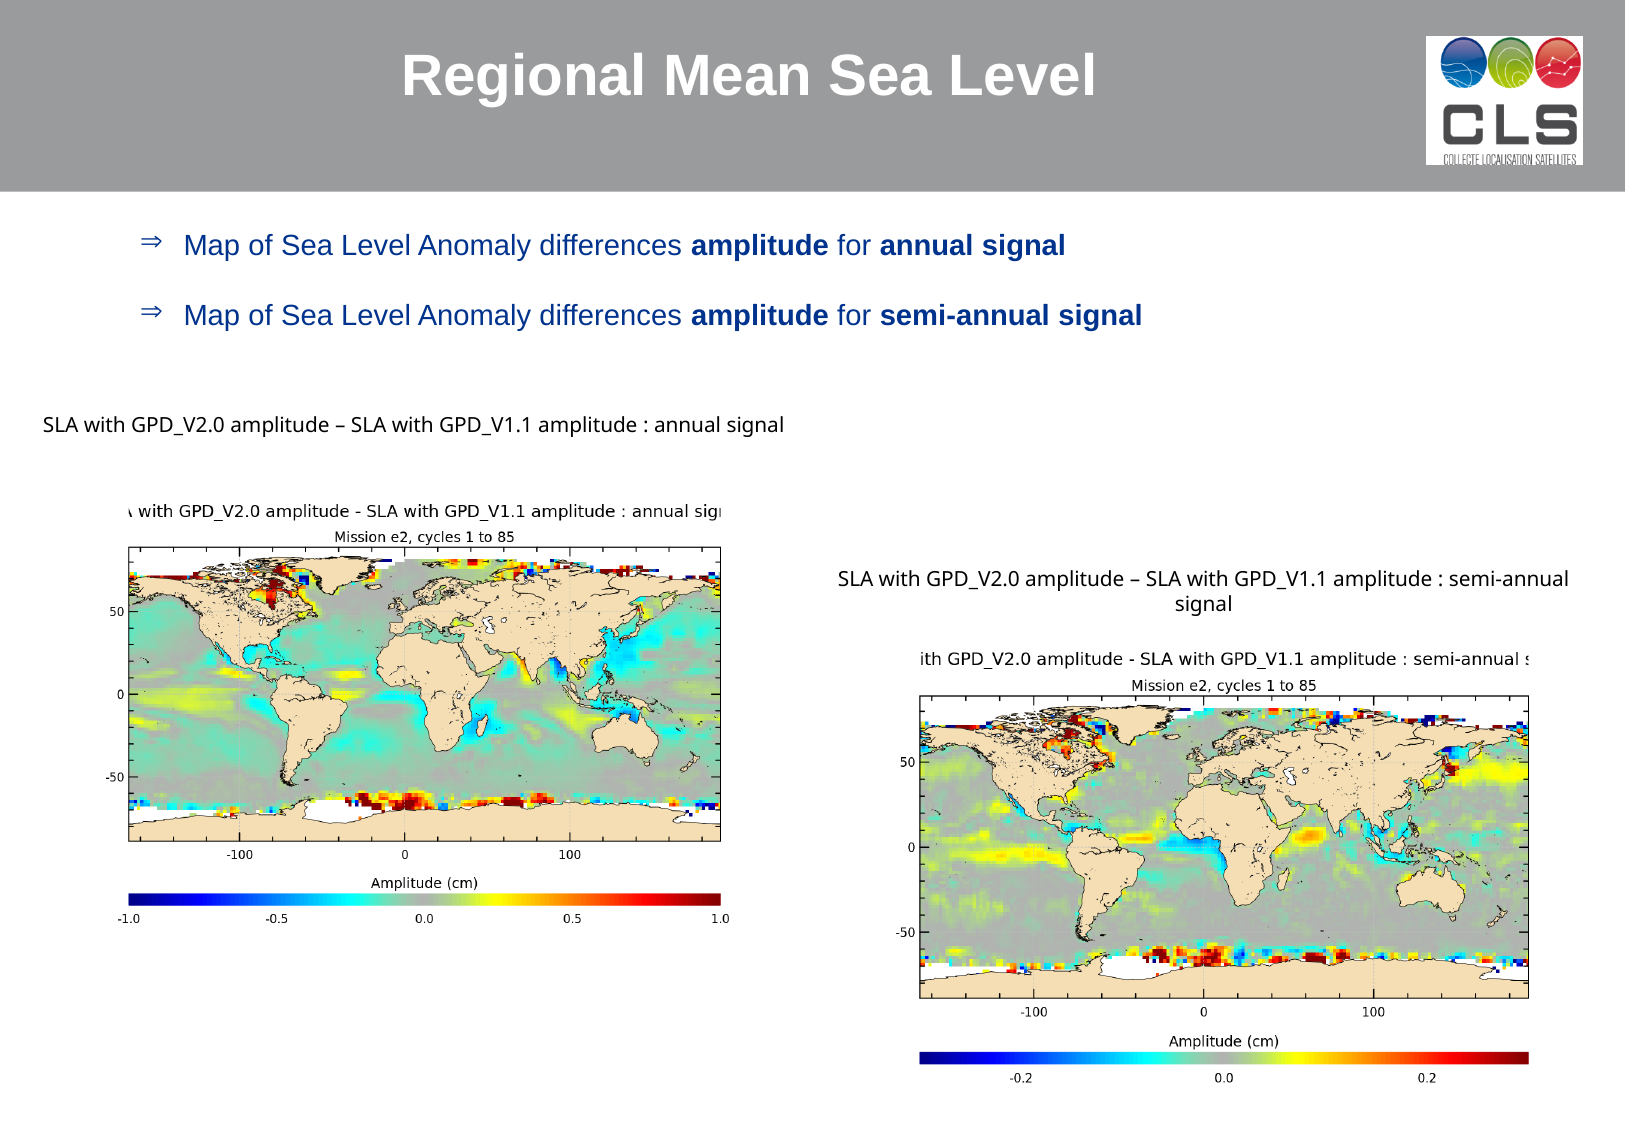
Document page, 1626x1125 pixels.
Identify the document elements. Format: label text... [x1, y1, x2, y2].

picture [56, 483, 755, 948]
text_box Map of Sea Level Anomaly differences amplitude for annual signal Map of Sea Level Anomaly differences amplitude for semi-annual signal [125, 219, 1515, 339]
text_box SLA with GPD_V2.0 amplitude – SLA with GPD_V1.1 amplitude : semi-annual signal [815, 558, 1593, 624]
text_box SLA with GPD_V2.0 amplitude – SLA with GPD_V1.1 amplitude : annual signal [24, 404, 803, 445]
text_box Regional Mean Sea Level [386, 40, 1162, 119]
picture [1426, 36, 1583, 165]
picture [845, 630, 1564, 1109]
